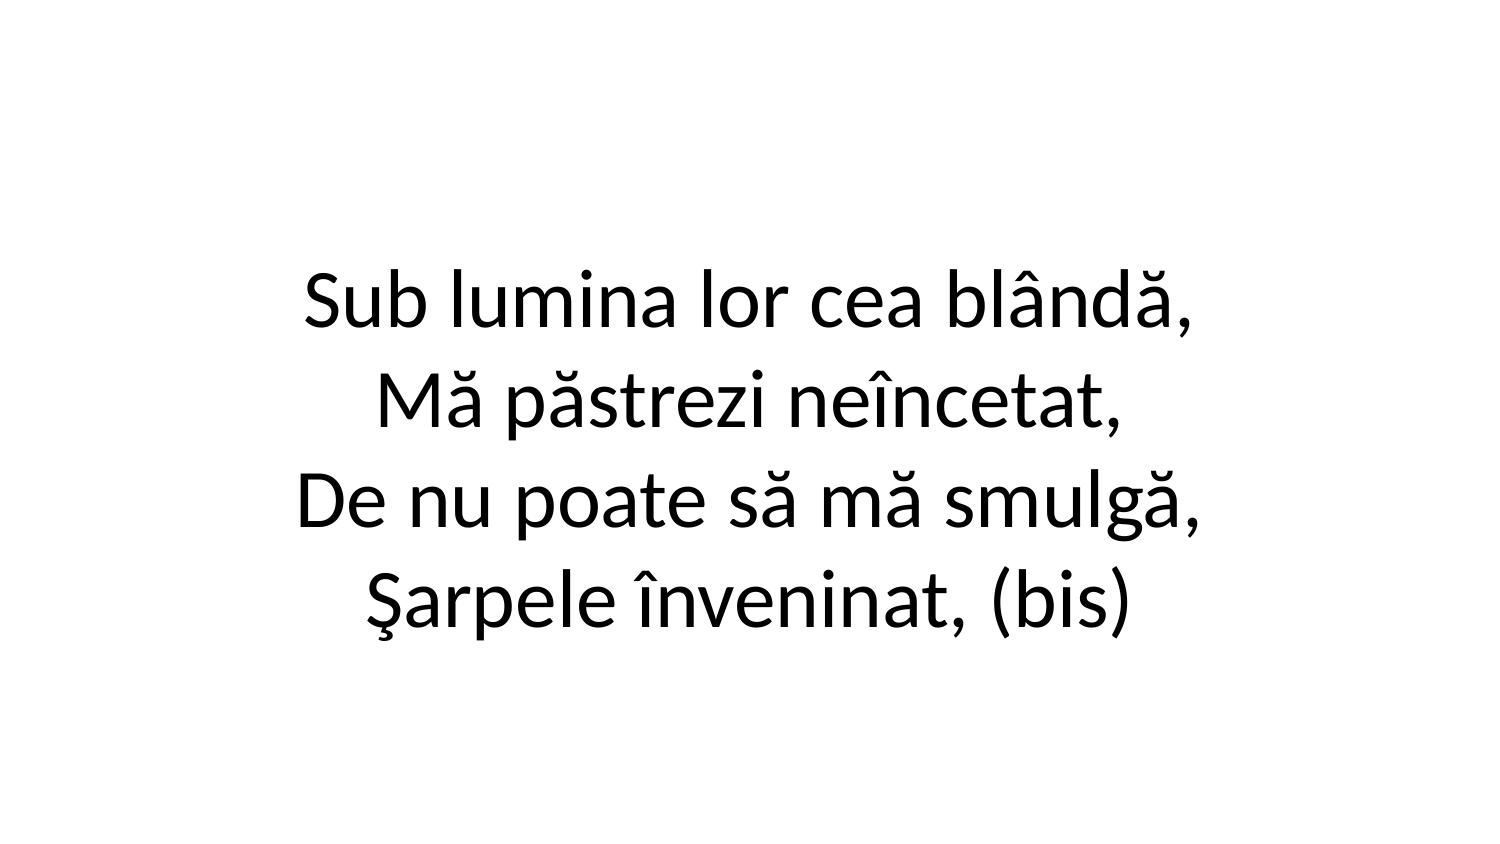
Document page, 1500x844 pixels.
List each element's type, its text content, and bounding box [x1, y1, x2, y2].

text_box Sub lumina lor cea blândă, Mă păstrezi neîncetat, De nu poate să mă smulgă, Şarpele înveninat, (bis) [280, 192, 1220, 652]
